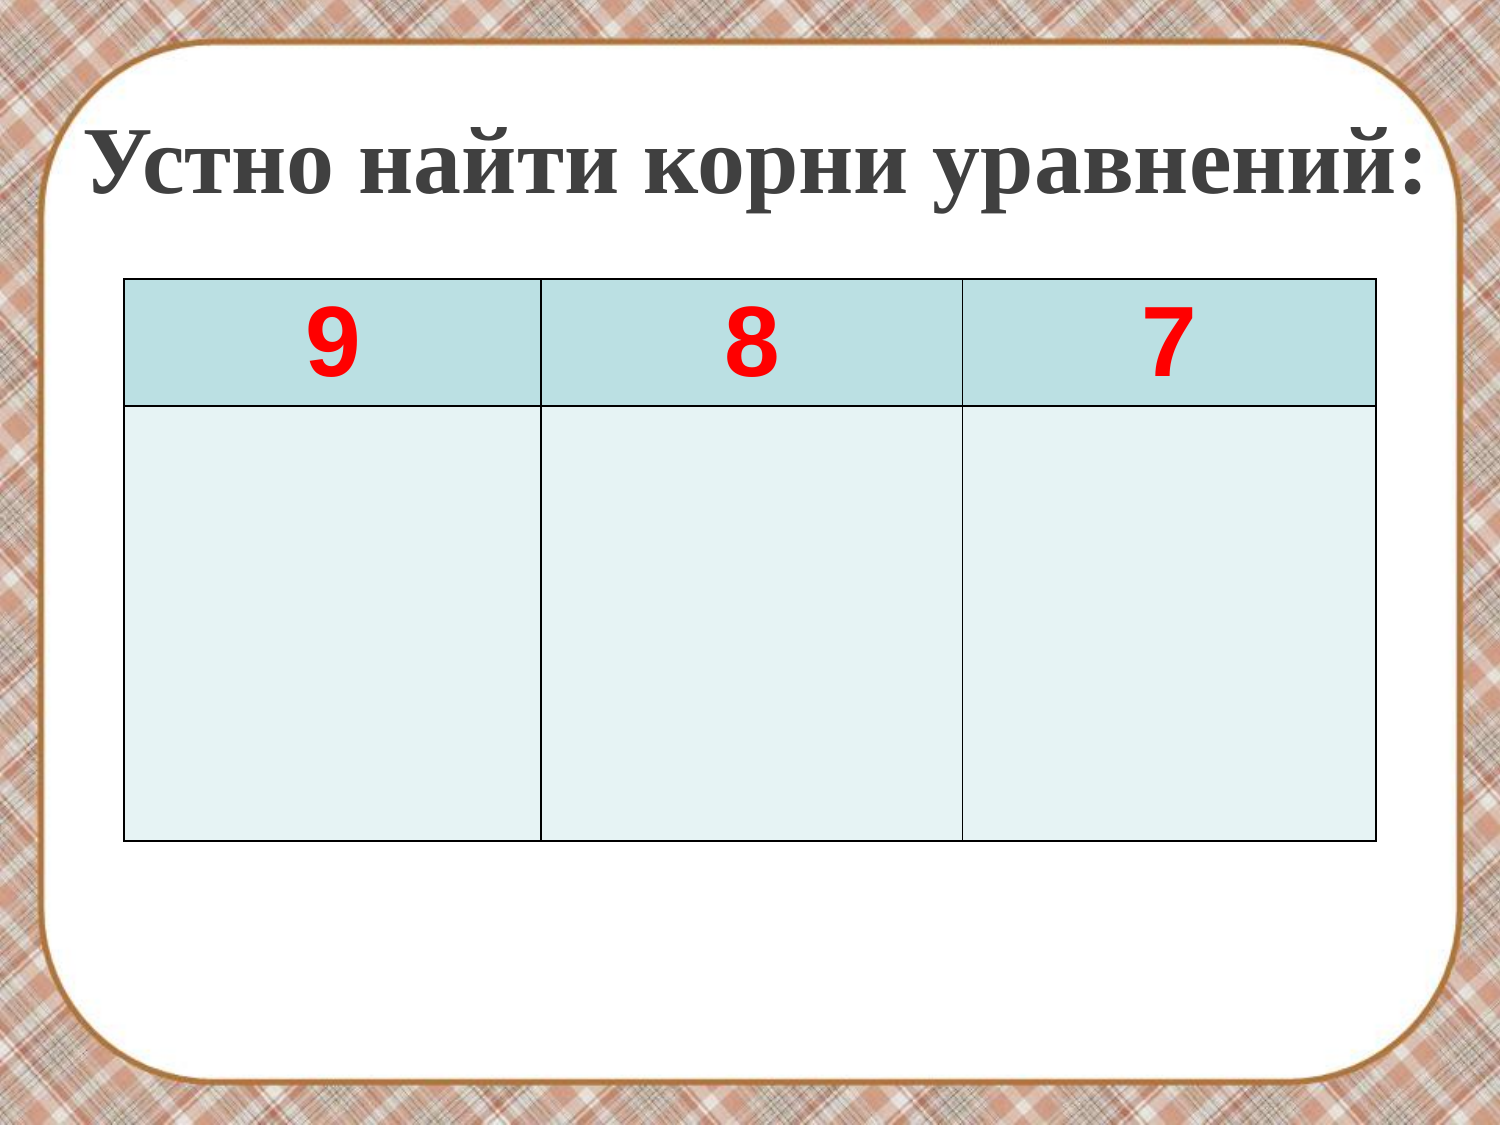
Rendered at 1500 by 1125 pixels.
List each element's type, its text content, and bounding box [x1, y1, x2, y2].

table_header 8 [542, 280, 962, 405]
table_header 9 [125, 280, 540, 405]
text_box Устно найти корни уравнений: [53, 90, 1459, 220]
picture [0, 0, 1500, 1125]
table_header 7 [963, 280, 1375, 405]
table_cell [125, 407, 540, 840]
table_cell [542, 407, 962, 840]
table_cell [963, 407, 1375, 840]
